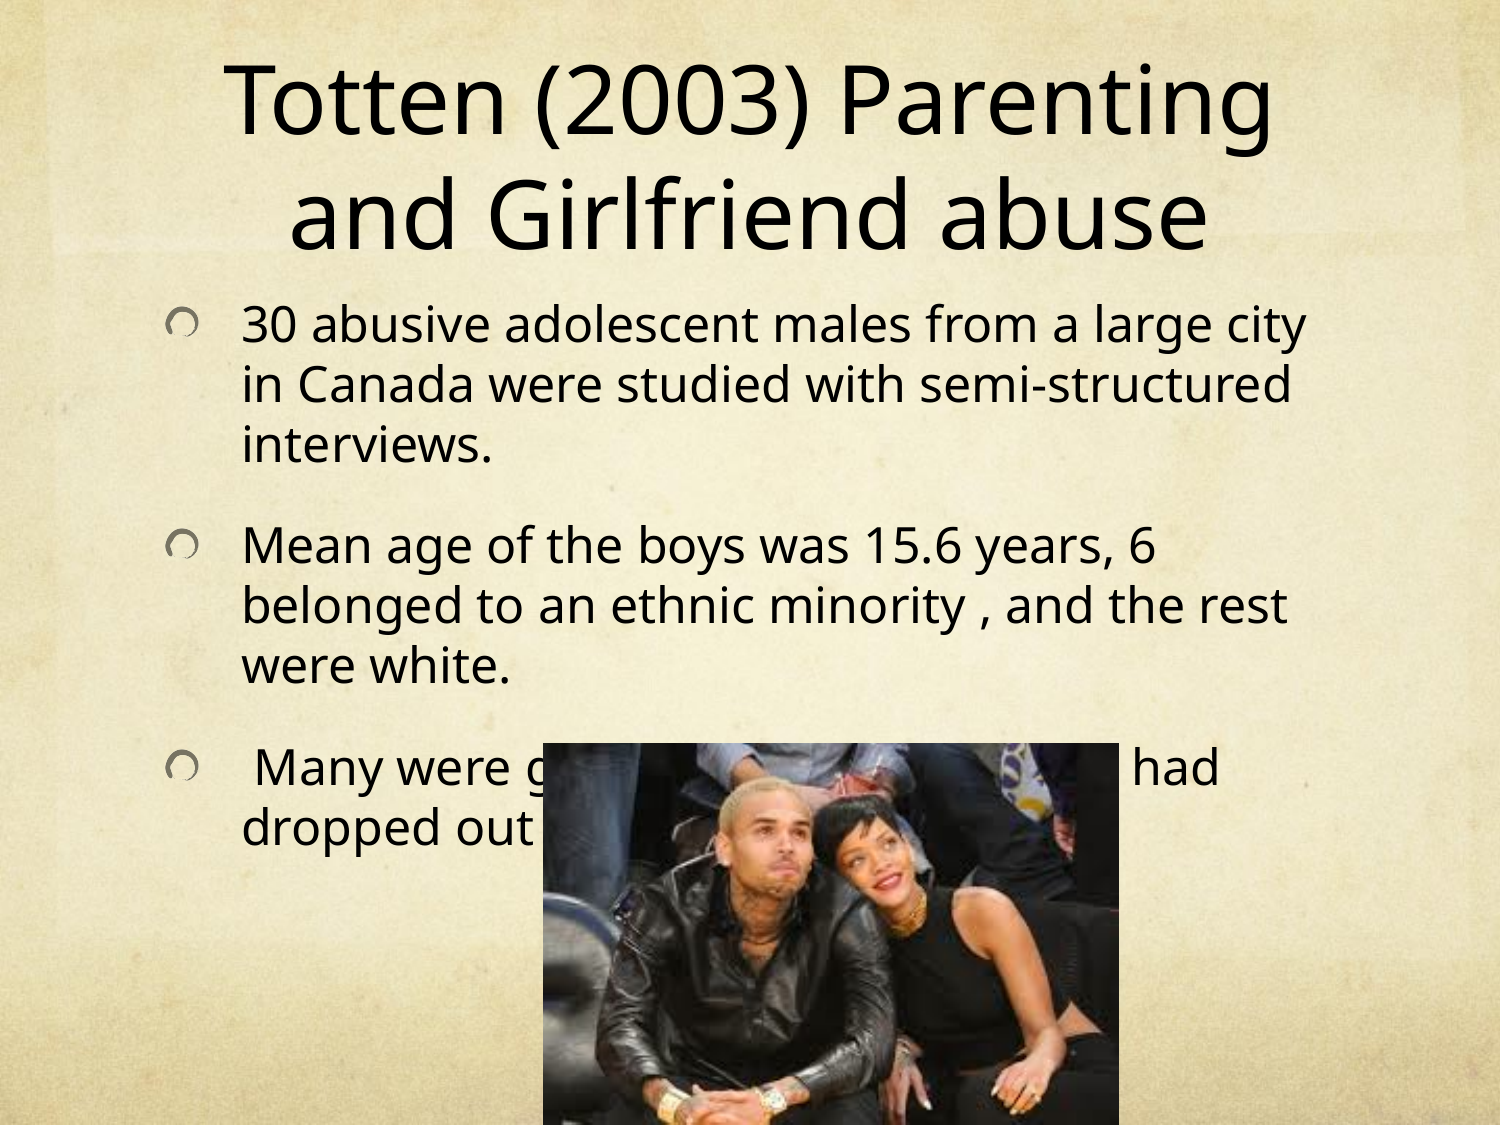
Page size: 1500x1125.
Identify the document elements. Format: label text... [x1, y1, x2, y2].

picture [0, 0, 1500, 1125]
title Totten (2003) Parenting and Girlfriend abuse [150, 82, 1350, 225]
list 30 abusive adolescent males from a large city in Canada were studied with semi-structured interviews. Mean age of the boys was 15.6 years, 6 belonged to an ethnic minority , and the rest were white. Many were gang members and most had dropped out of school early. [150, 284, 1350, 950]
